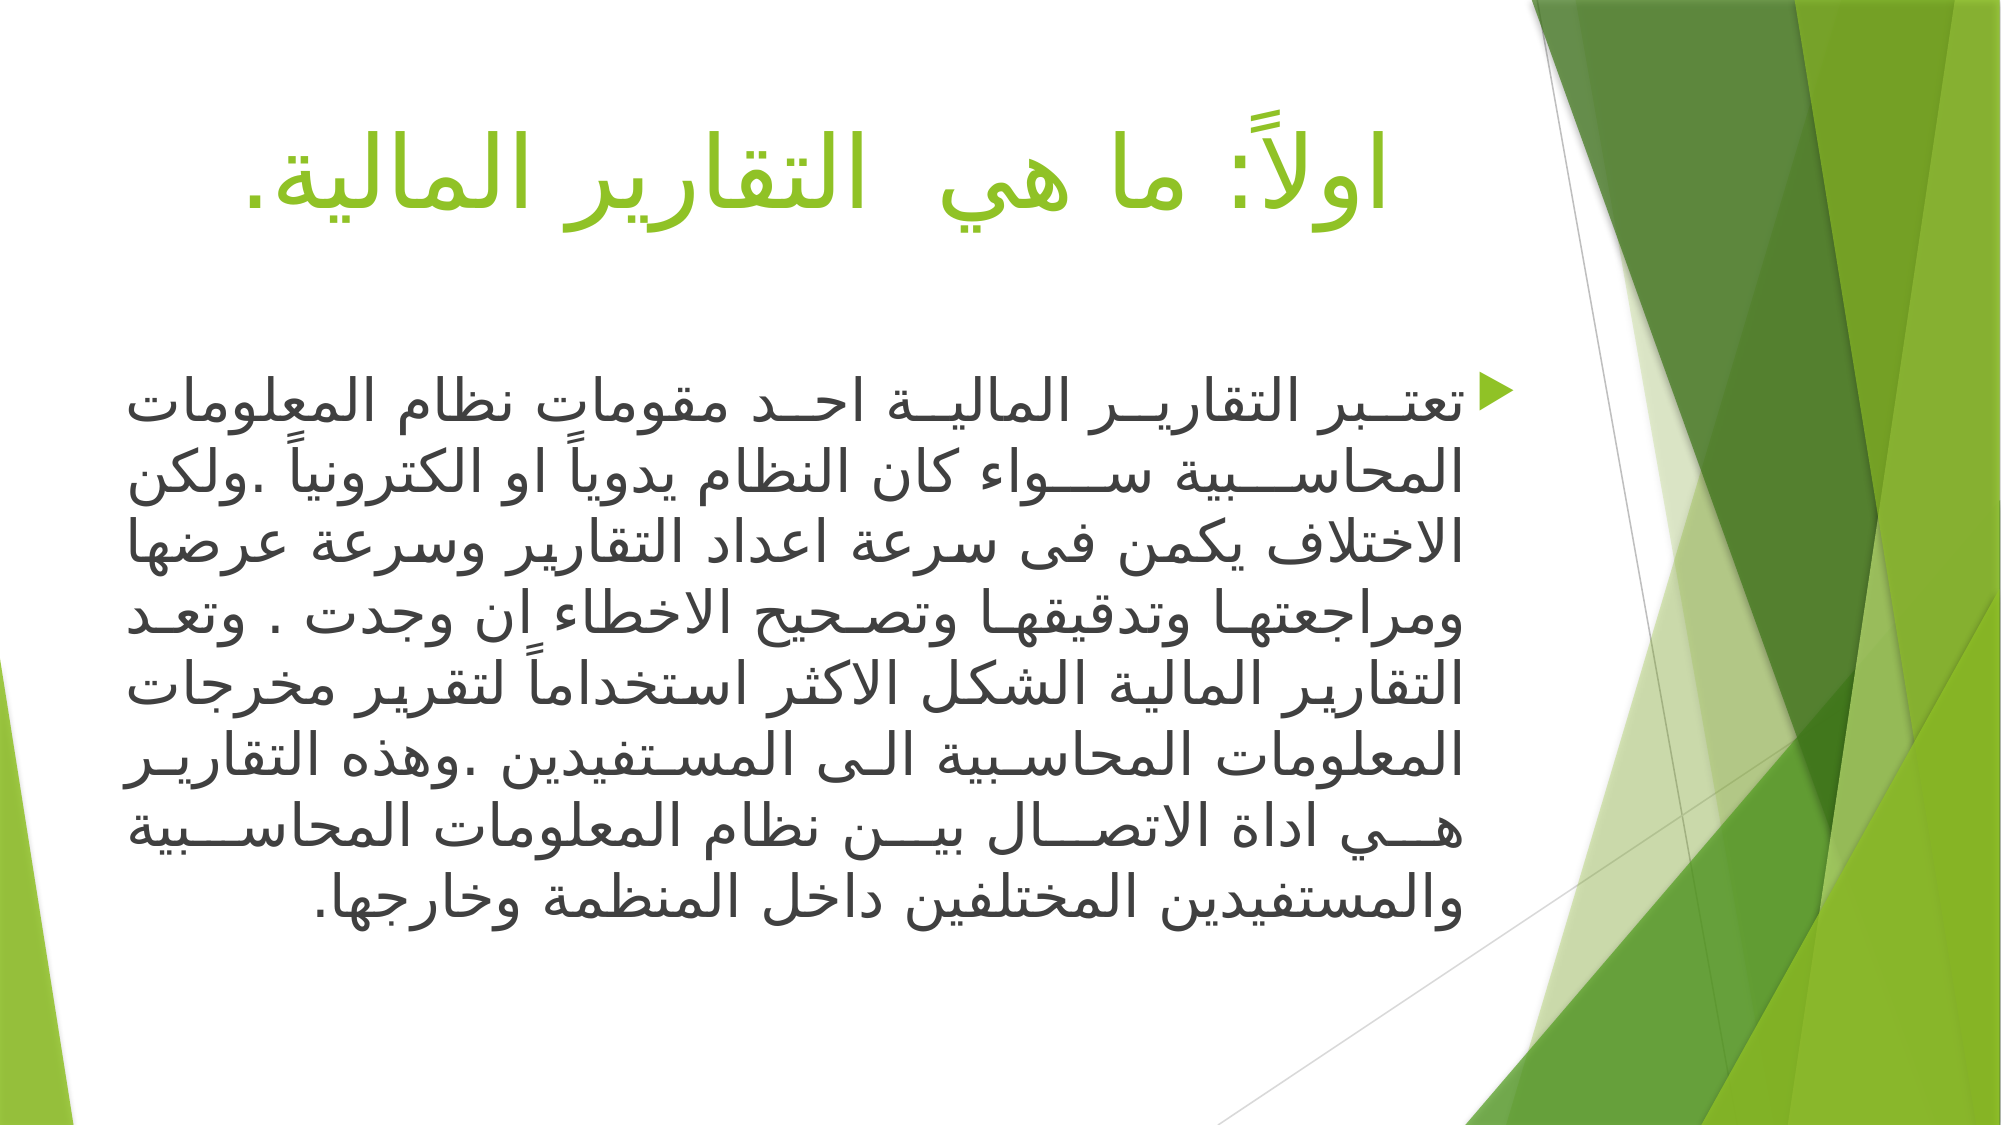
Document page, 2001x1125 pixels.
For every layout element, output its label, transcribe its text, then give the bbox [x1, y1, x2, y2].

title اولاً: ما هي التقارير المالية. [111, 99, 1522, 317]
list تعتبر التقارير المالية احد مقومات نظام المعلومات المحاسبية سواء كان النظام يدوياً او الكترونياً .ولكن الاختلاف يكمن فى سرعة اعداد التقارير وسرعة عرضها ومراجعتها وتدقيقها وتصحيح الاخطاء ان وجدت . وتعد التقارير المالية الشكل الاكثر استخداماً لتقرير مخرجات المعلومات المحاسبية الى المستفيدين .وهذه التقارير هي اداة الاتصال بين نظام المعلومات المحاسبية والمستفيدين المختلفين داخل المنظمة وخارجها. [111, 354, 1522, 992]
